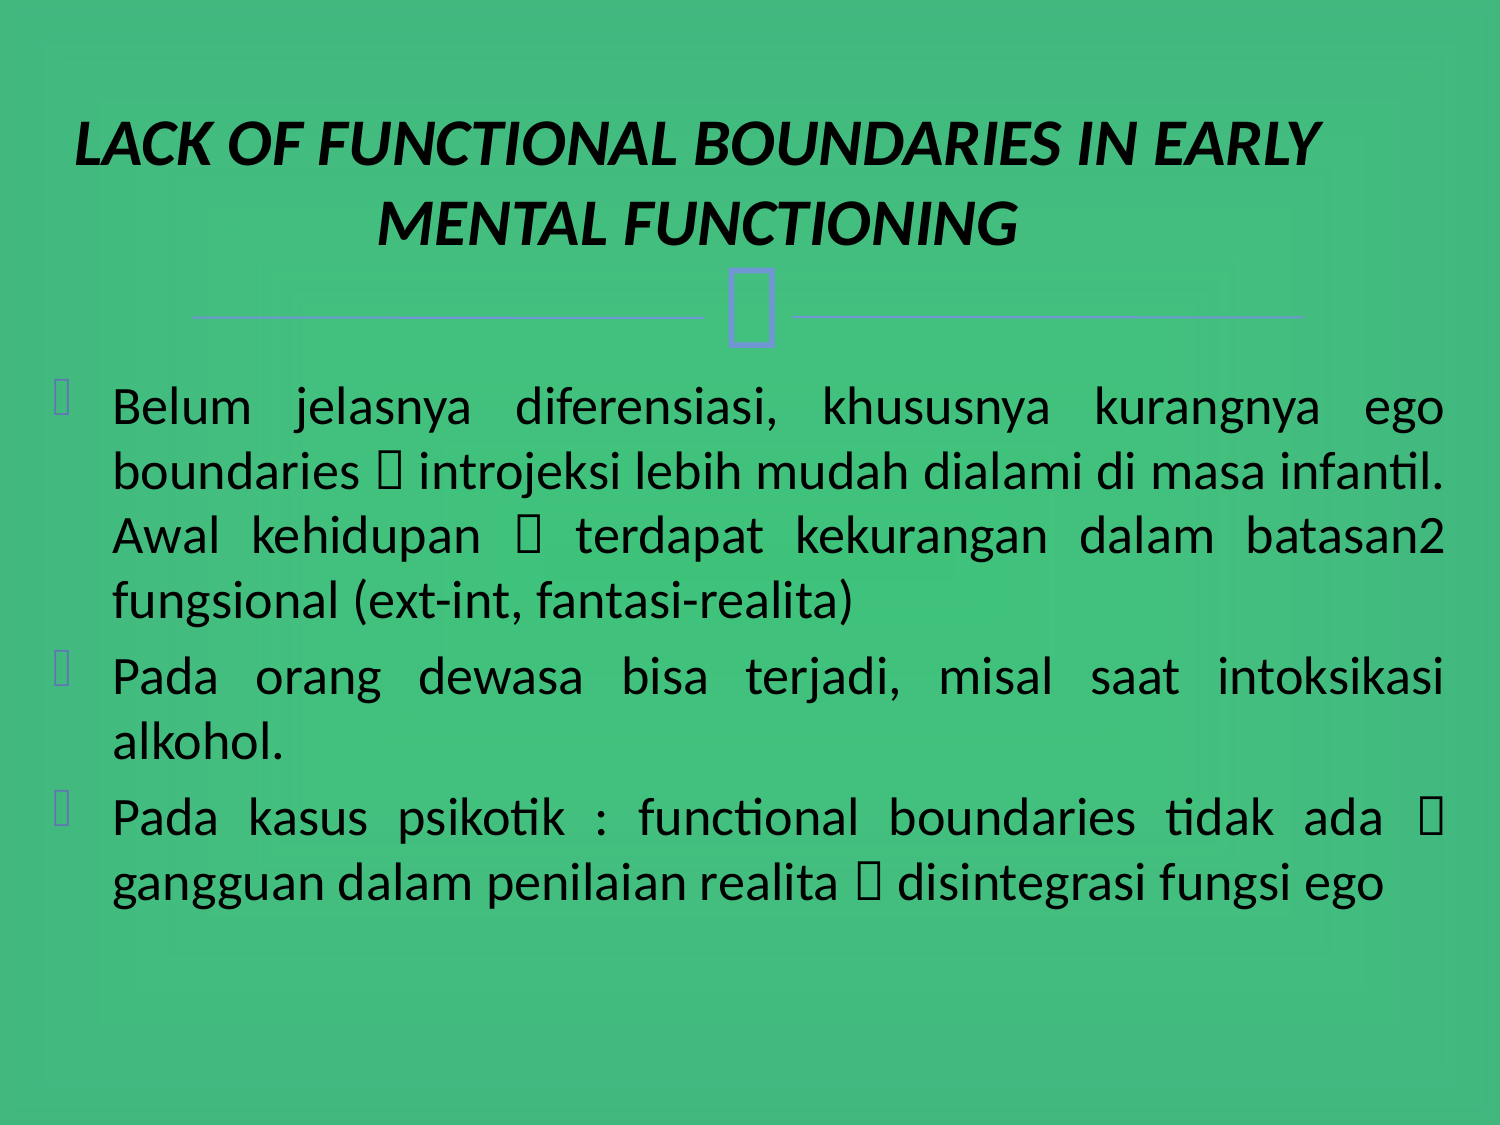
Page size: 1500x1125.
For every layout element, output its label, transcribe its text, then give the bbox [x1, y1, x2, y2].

list Belum jelasnya diferensiasi, khususnya kurangnya ego boundaries  introjeksi lebih mudah dialami di masa infantil. Awal kehidupan  terdapat kekurangan dalam batasan2 fungsional (ext-int, fantasi-realita) Pada orang dewasa bisa terjadi, misal saat intoksikasi alkohol. Pada kasus psikotik : functional boundaries tidak ada  gangguan dalam penilaian realita  disintegrasi fungsi ego [37, 362, 1463, 1063]
title LACK OF FUNCTIONAL BOUNDARIES IN EARLY MENTAL FUNCTIONING [24, 120, 1372, 238]
